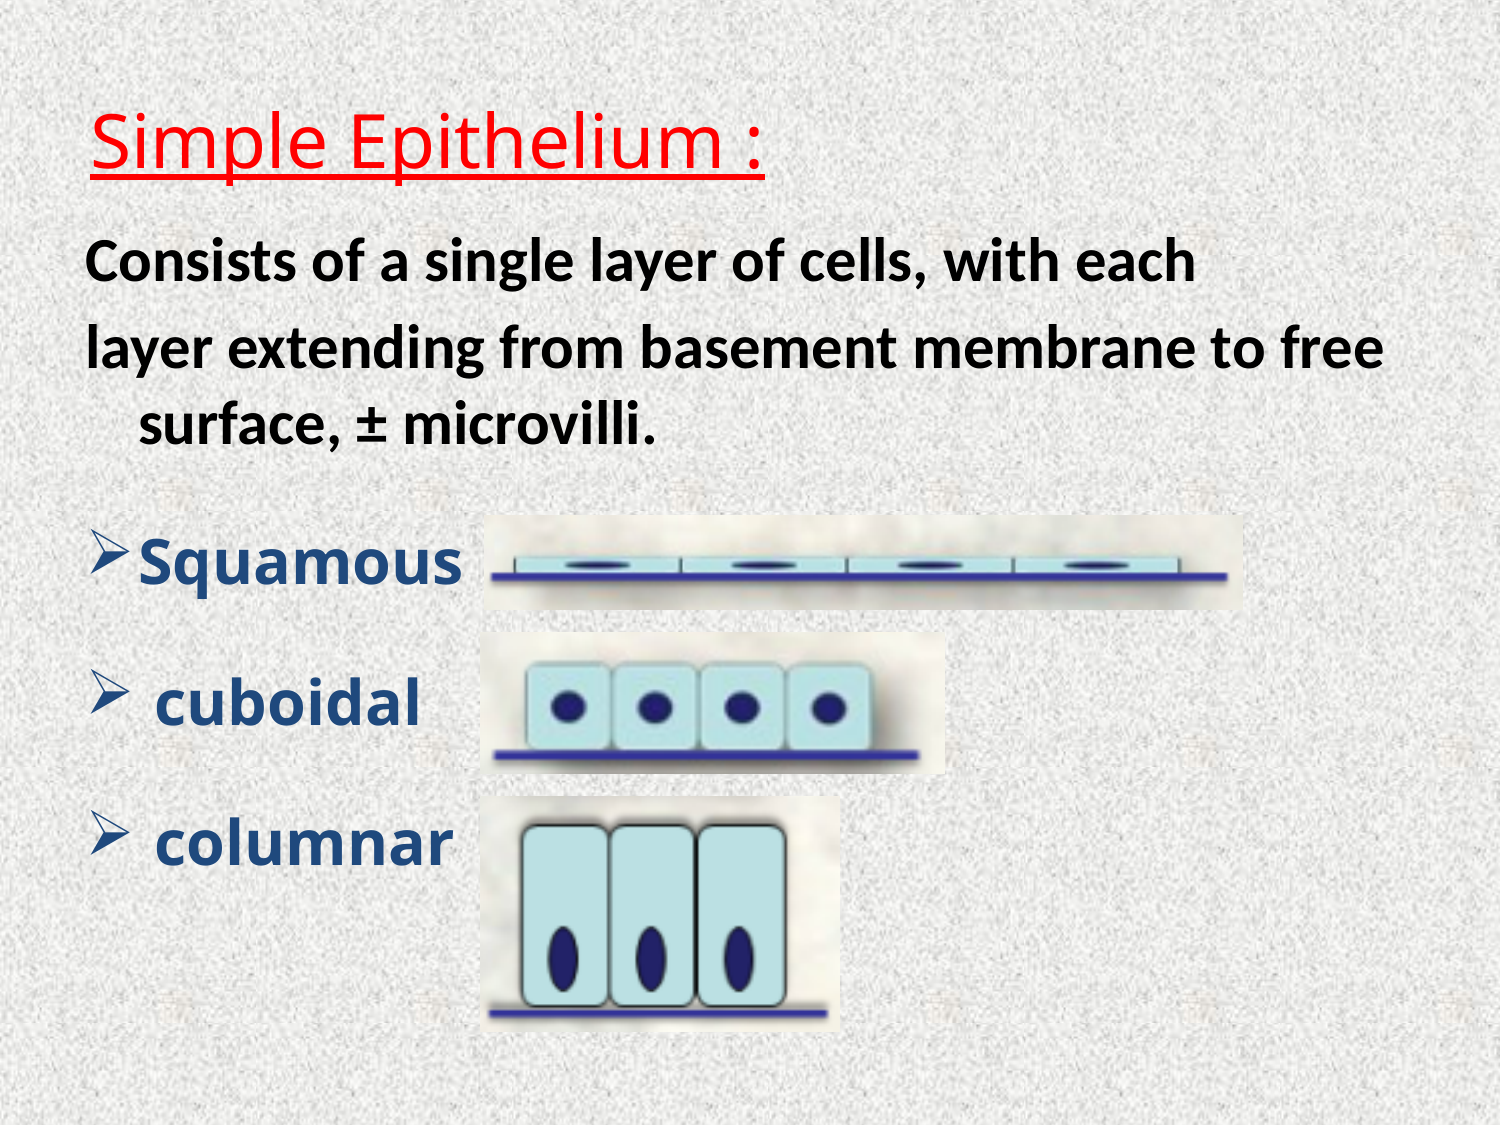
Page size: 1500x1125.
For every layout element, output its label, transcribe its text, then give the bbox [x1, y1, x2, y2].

title Simple Epithelium : [75, 45, 1425, 233]
picture [0, 0, 1500, 1125]
list Consists of a single layer of cells, with each layer extending from basement membrane to free surface, ± microvilli. Squamous cuboidal columnar [70, 210, 1421, 1067]
